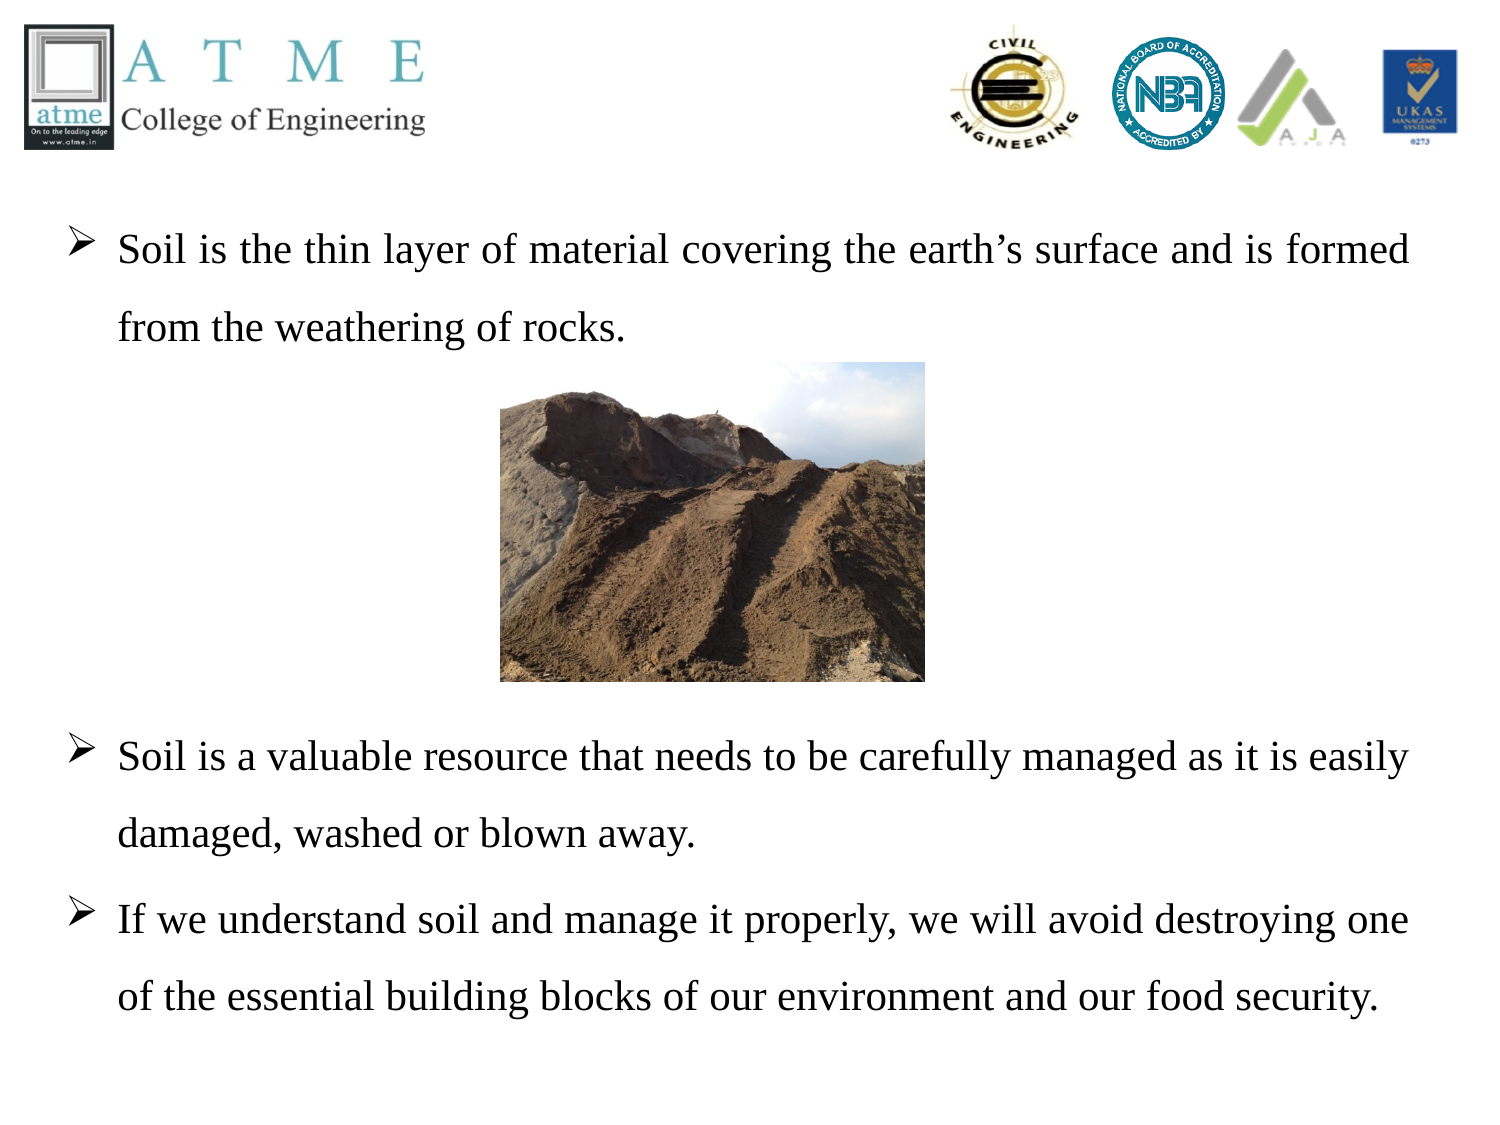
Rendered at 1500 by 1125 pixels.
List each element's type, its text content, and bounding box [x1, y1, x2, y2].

picture [1179, 37, 1225, 79]
picture [1237, 49, 1458, 146]
picture [1112, 37, 1213, 150]
picture [24, 24, 425, 150]
list Soil is the thin layer of material covering the earth’s surface and is formed from the weathering of rocks. Soil is a valuable resource that needs to be carefully managed as it is easily damaged, washed or blown away. If we understand soil and manage it properly, we will avoid destroying one of the essential building blocks of our environment and our food security. [50, 187, 1425, 1063]
picture [1209, 103, 1218, 120]
picture [950, 24, 1080, 150]
picture [1184, 109, 1225, 150]
picture [499, 362, 926, 682]
